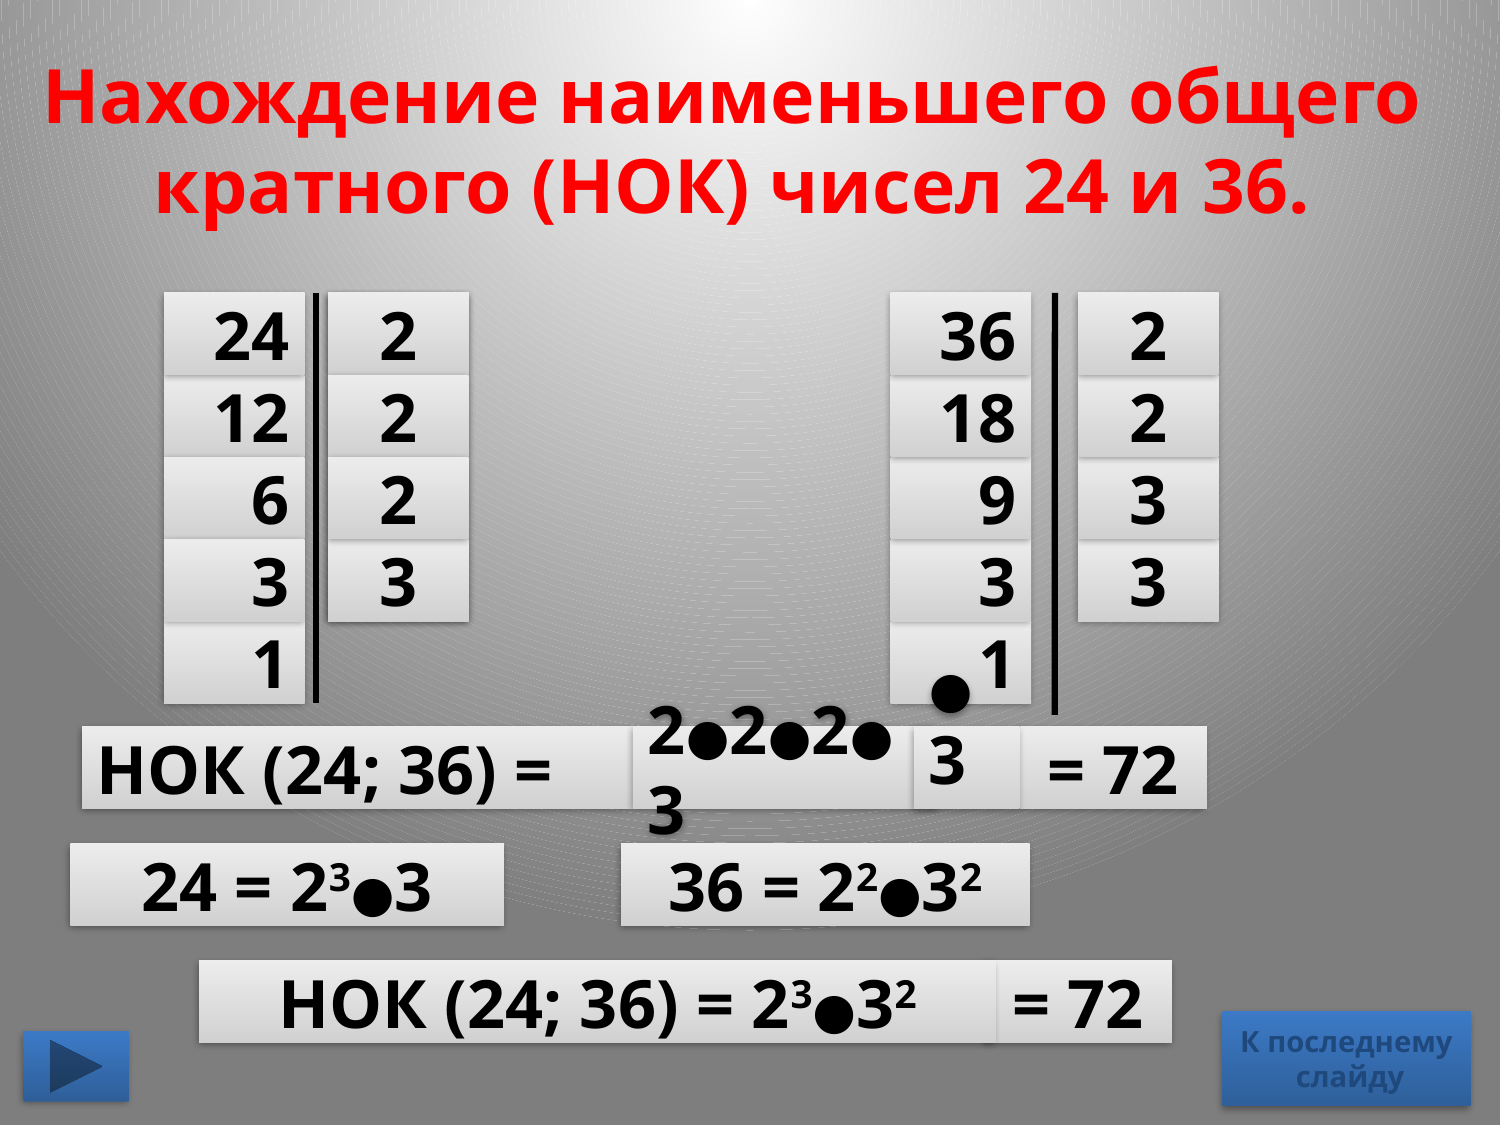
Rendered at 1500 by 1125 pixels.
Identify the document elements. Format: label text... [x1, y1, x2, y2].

text_box [23, 1031, 129, 1102]
text_box 36 [890, 292, 1032, 376]
text_box 36 = 22●32 [620, 843, 1030, 927]
text_box 2 [327, 374, 469, 455]
text_box 3 [890, 545, 1032, 622]
text_box 2 [1077, 382, 1219, 458]
text_box К последнему слайду [1222, 1011, 1471, 1106]
text_box НОК (24; 36) = [81, 726, 629, 809]
text_box 1 [890, 627, 1032, 704]
text_box ●3 [913, 726, 1020, 809]
text_box 9 [890, 463, 1032, 502]
text_box 1 [163, 627, 305, 704]
text_box 3 [1077, 512, 1219, 540]
text_box 2 [327, 506, 469, 540]
title Нахождение наименьшего общего кратного (НОК) чисел 24 и 36. [0, 44, 1466, 233]
text_box 3 [1077, 464, 1219, 502]
text_box 6 [163, 506, 305, 538]
text_box 3 [1077, 546, 1219, 622]
text_box 3 [327, 546, 469, 622]
text_box 2 [327, 292, 469, 373]
text_box 24 [163, 292, 305, 376]
text_box 2 [327, 456, 469, 497]
text_box НОК (24; 36) = 23●32 [198, 960, 997, 1044]
text_box 2●2●2●3 [632, 726, 911, 809]
text_box 24 = 23●3 [70, 843, 505, 927]
text_box 3 [163, 538, 305, 622]
text_box = 72 [999, 960, 1173, 1044]
text_box 9 [890, 512, 1032, 540]
text_box 2 [1077, 292, 1219, 376]
text_box 18 [890, 381, 1032, 458]
text_box 12 [163, 381, 305, 456]
text_box 6 [163, 456, 305, 497]
text_box = 72 [1021, 726, 1208, 809]
